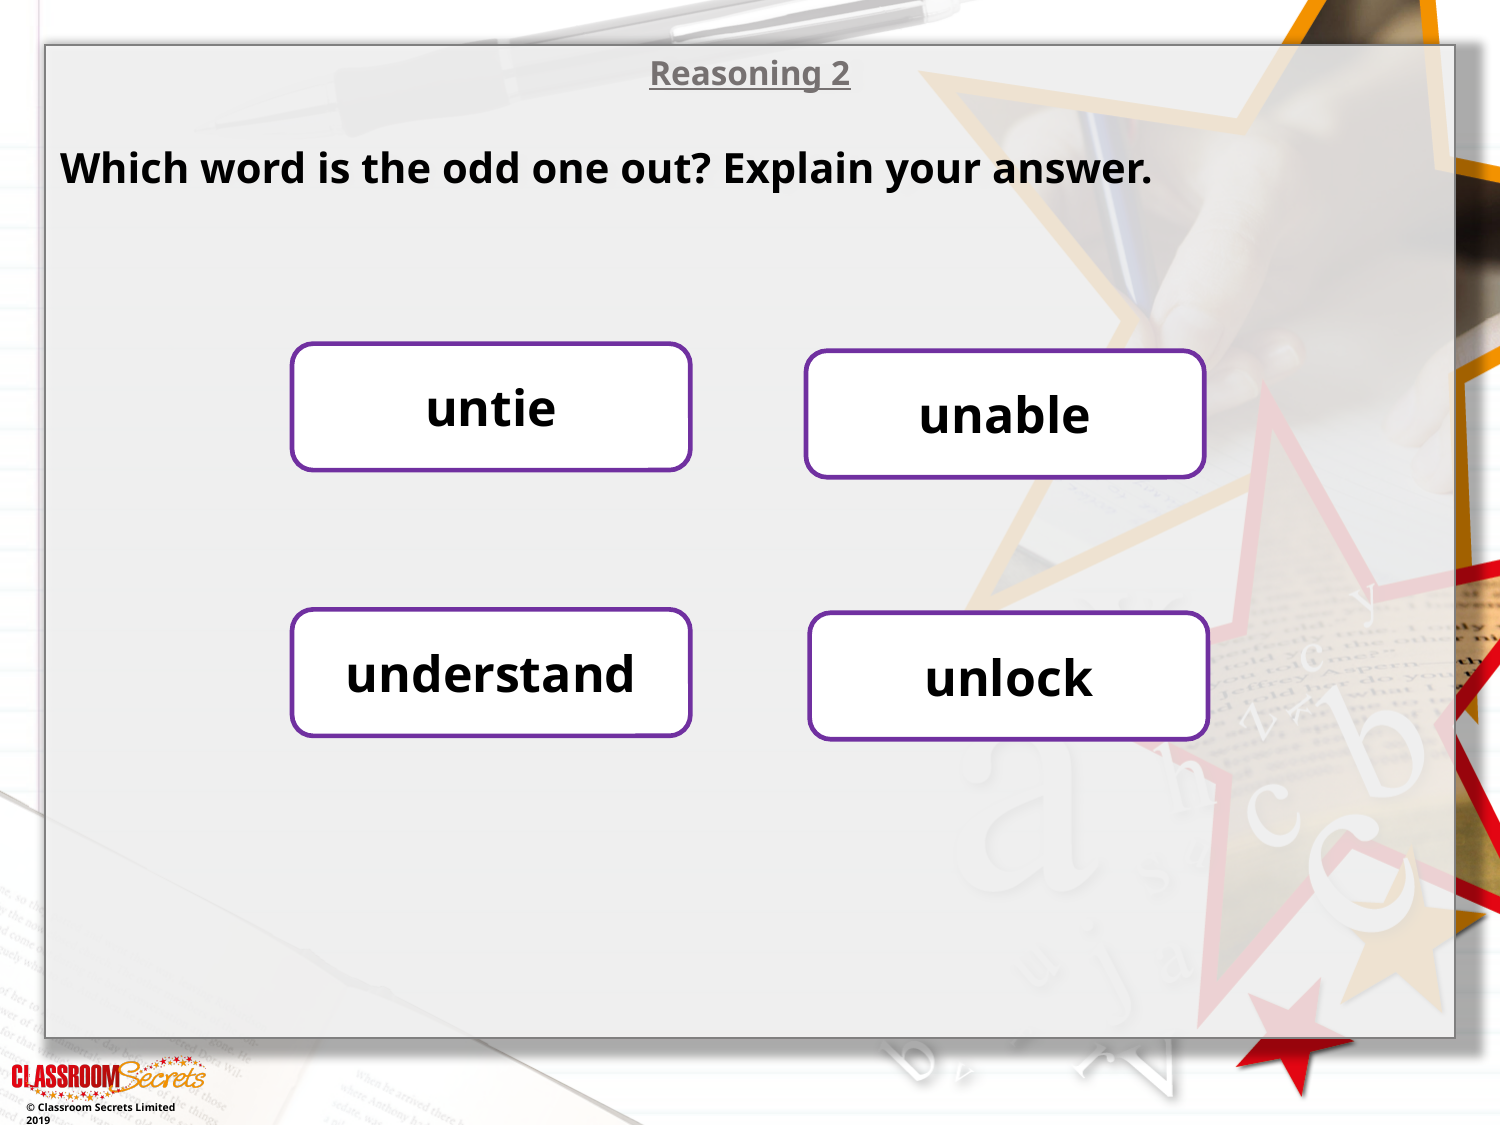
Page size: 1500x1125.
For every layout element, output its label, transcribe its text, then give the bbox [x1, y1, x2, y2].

picture [0, 0, 1500, 1125]
text_box Reasoning 2 Which word is the odd one out? Explain your answer. [44, 44, 1456, 1039]
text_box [291, 343, 1209, 740]
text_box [11, 1055, 217, 1122]
